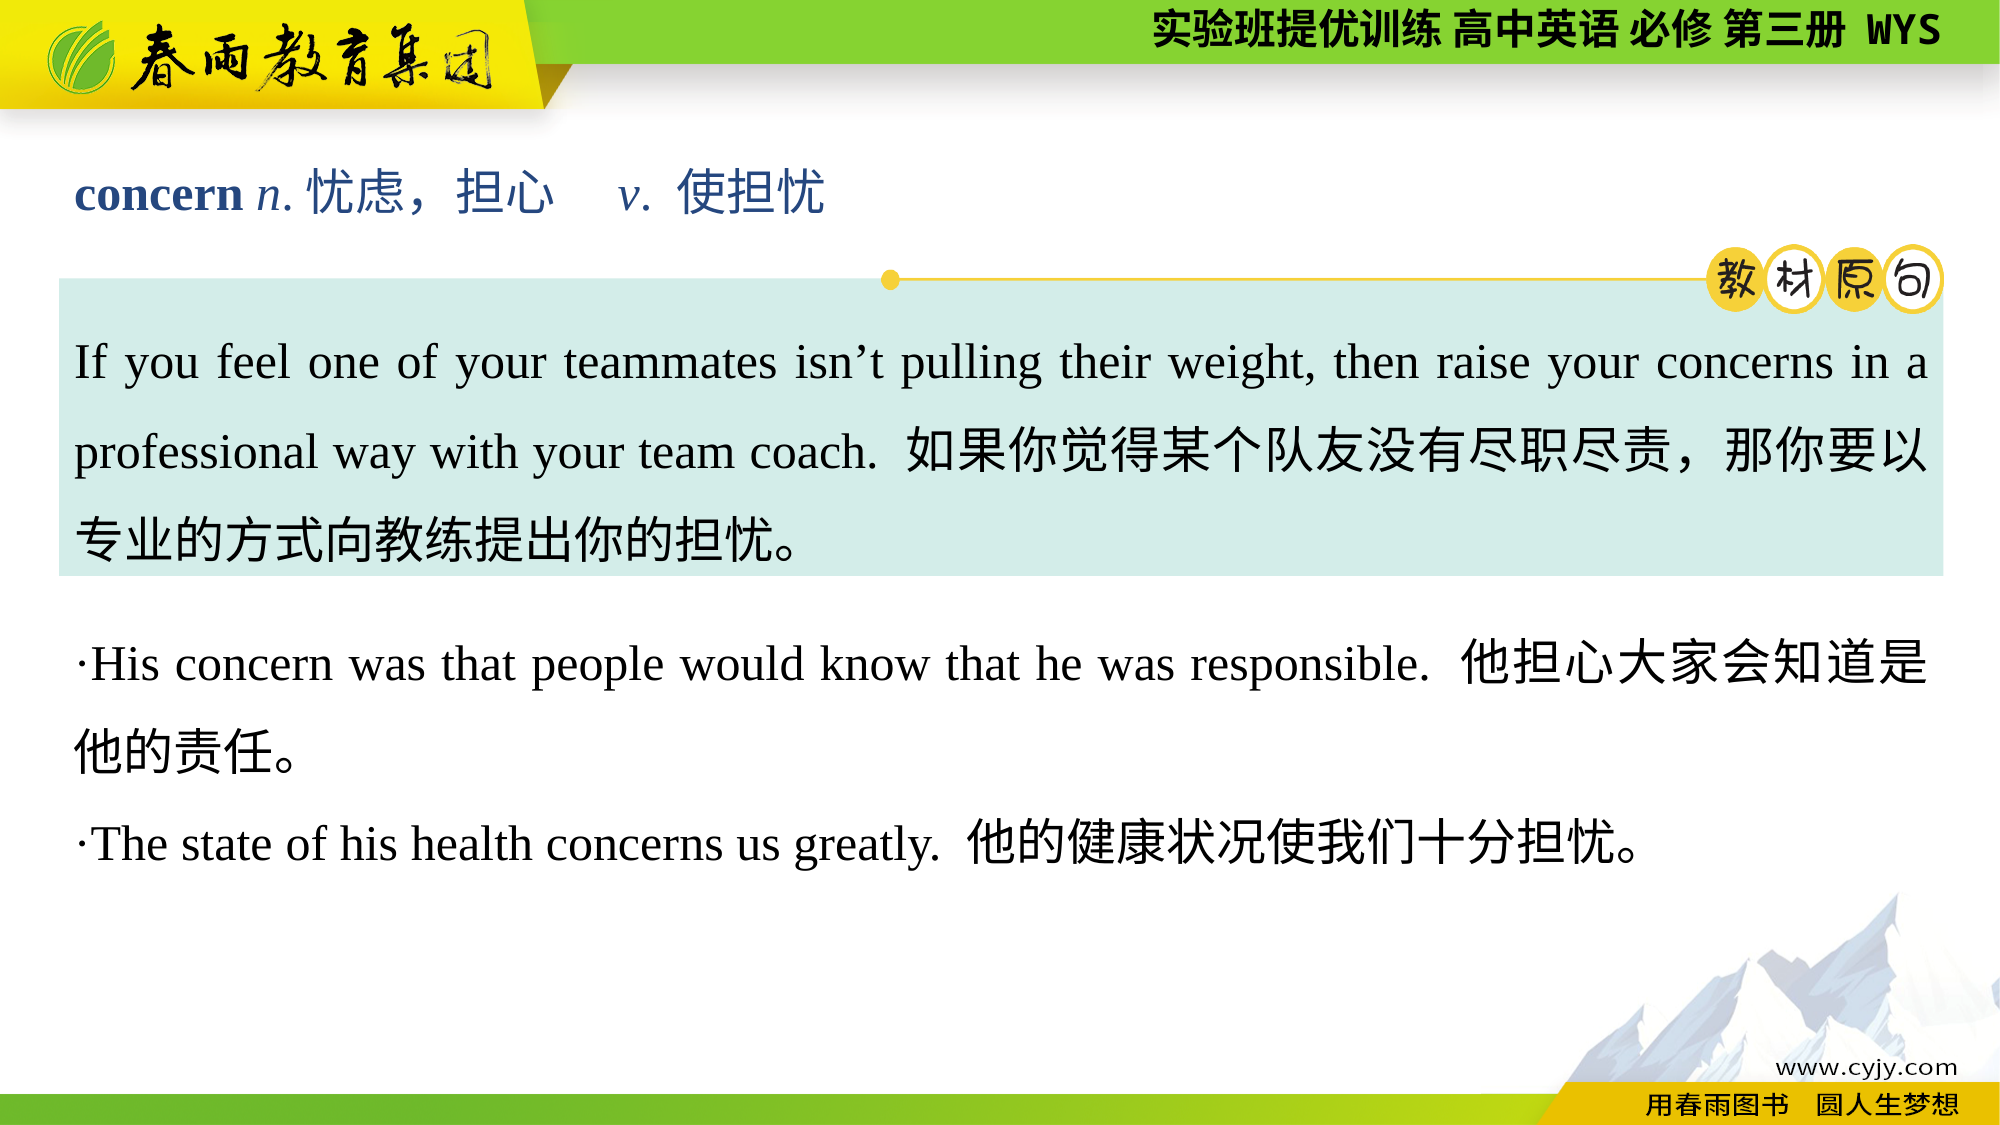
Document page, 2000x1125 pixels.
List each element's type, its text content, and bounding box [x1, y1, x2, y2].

text_box ·His concern was that people would know that he was responsible. 他担心大家会知道是他的责任。 ·The state of his health concerns us greatly. 他的健康状况使我们十分担忧。 [59, 593, 1944, 878]
picture [0, 0, 2000, 1125]
text_box If you feel one of your teammates isn’t pulling their weight, then raise your concerns in a professional way with your team coach. 如果你觉得某个队友没有尽职尽责，那你要以专业的方式向教练提出你的担忧。 [59, 278, 1944, 576]
list concern n.忧虑，担心 v. 使担忧 [59, 122, 1944, 217]
